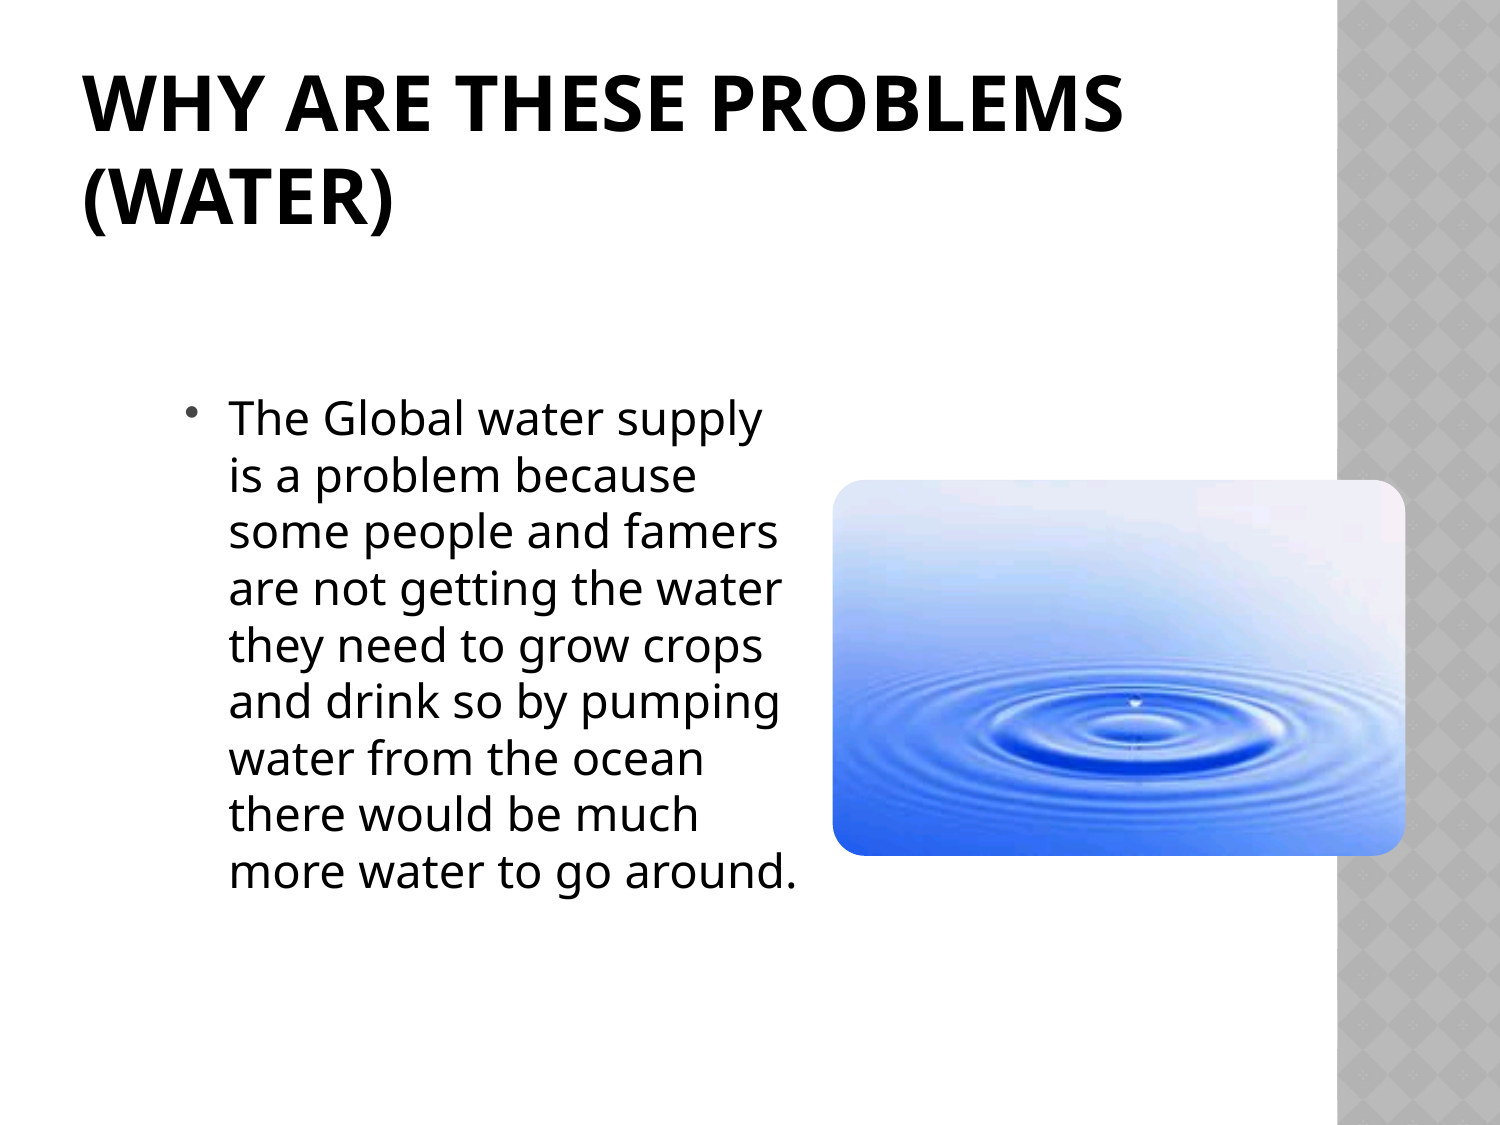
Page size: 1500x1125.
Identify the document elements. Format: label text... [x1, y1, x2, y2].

list The Global water supply is a problem because some people and famers are not getting the water they need to grow crops and drink so by pumping water from the ocean there would be much more water to go around. [171, 381, 821, 957]
picture [832, 479, 1406, 857]
title Why are these problems (Water) [75, 52, 1263, 240]
